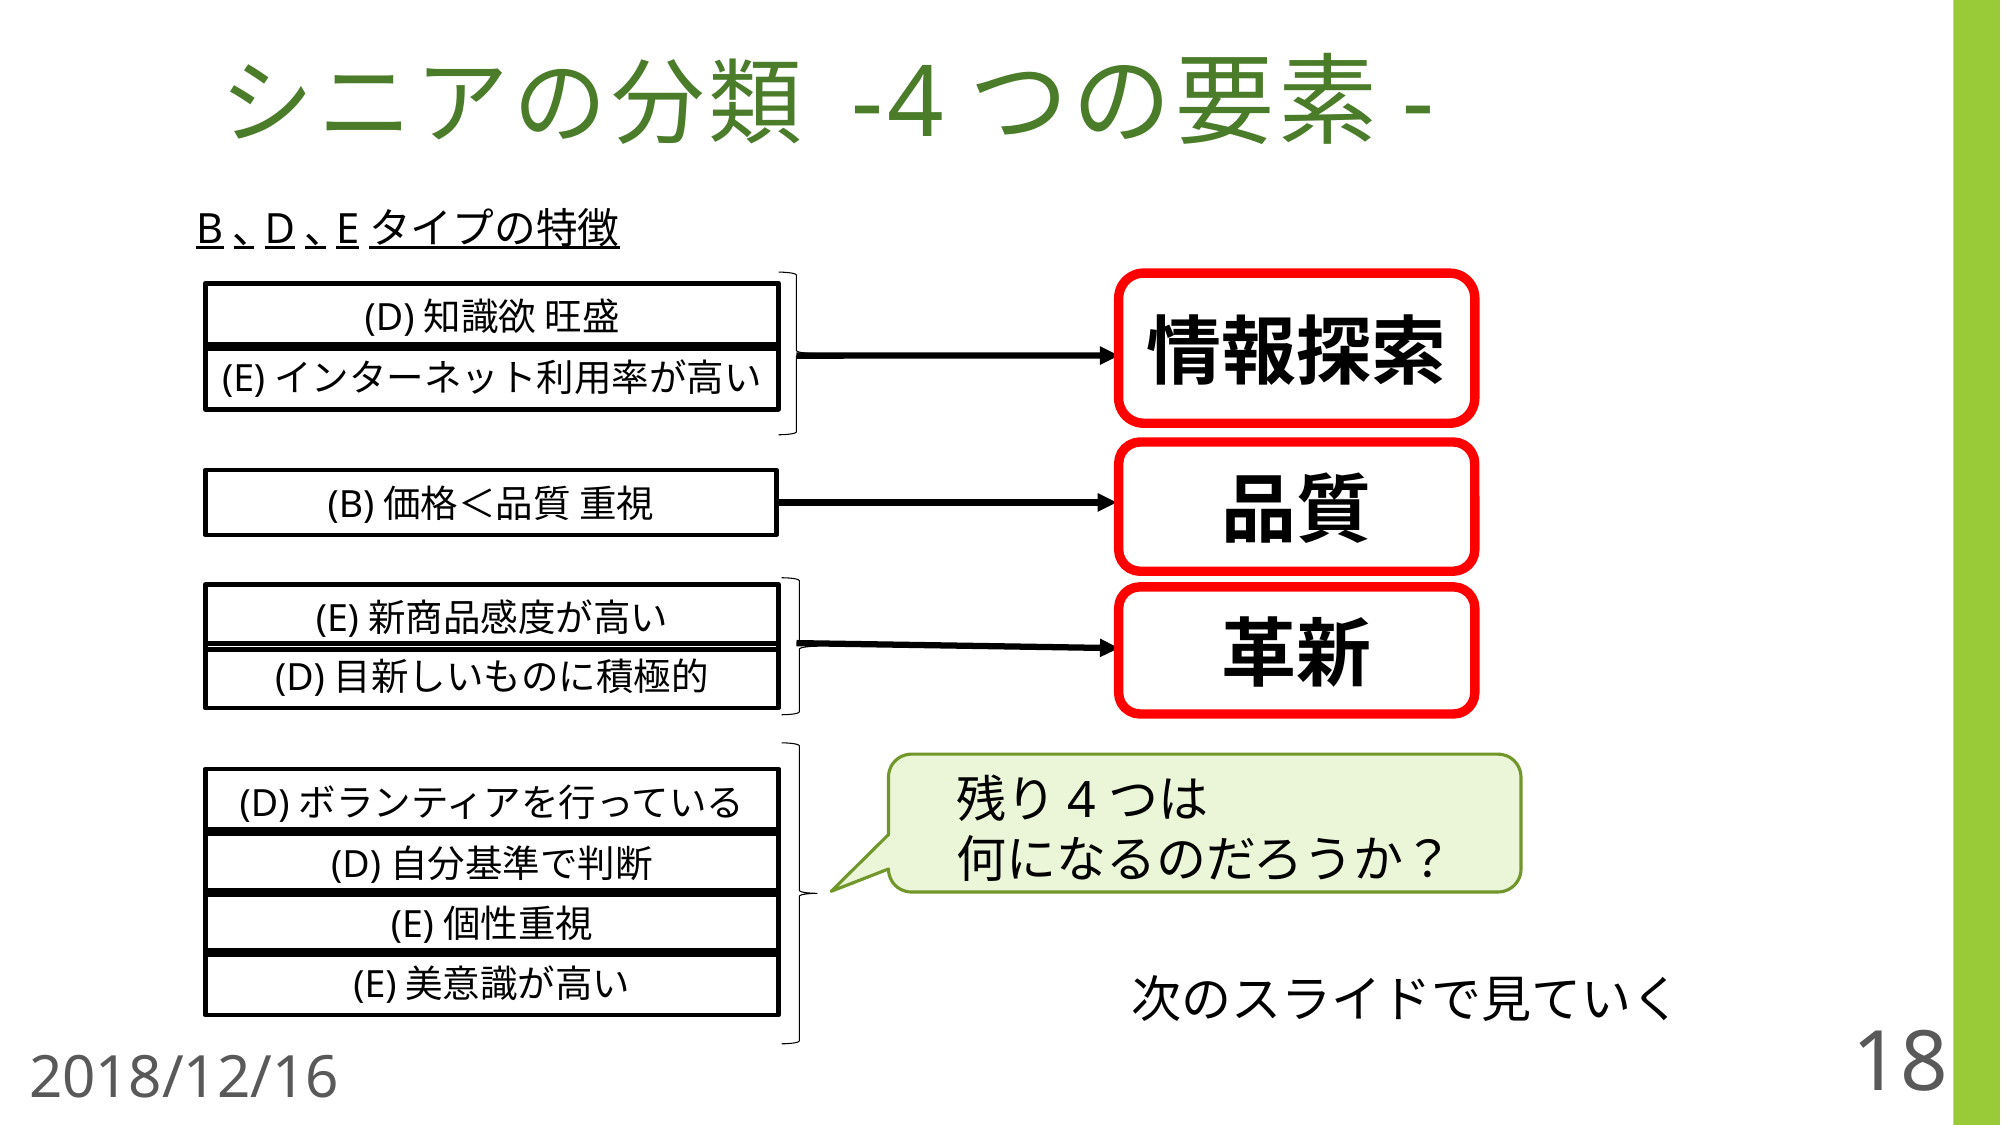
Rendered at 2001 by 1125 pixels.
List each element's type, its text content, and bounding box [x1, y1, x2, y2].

text_box 次のスライドで見ていく [1116, 959, 1801, 1035]
text_box [830, 753, 1515, 894]
text_box (D)自分基準で判断 [204, 835, 780, 889]
text_box (D)ボランティアを行っている [204, 768, 780, 835]
text_box 品質 [1118, 441, 1476, 572]
text_box (D)目新しいものに積極的 [204, 642, 779, 709]
text_box (B)価格＜品質 重視 [204, 469, 777, 536]
slide_number 18 [1500, 1035, 1963, 1093]
text_box (E)美意識が高い [204, 956, 779, 1016]
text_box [796, 643, 1119, 649]
text_box 情報探索 [1118, 272, 1476, 424]
text_box 革新 [1118, 586, 1476, 715]
text_box [778, 271, 815, 436]
text_box (E)インターネット利用率が高い [204, 343, 778, 410]
text_box (E)新商品感度が高い [204, 583, 780, 650]
text_box [781, 742, 818, 1045]
text_box (E)個性重視 [204, 889, 780, 956]
text_box [781, 577, 801, 716]
text_box (D)知識欲 旺盛 [204, 282, 778, 343]
list B､D､Eタイプの特徴 [181, 188, 764, 261]
title シニアの分類 -4つの要素- [205, 43, 1875, 166]
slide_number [14, 1045, 397, 1103]
text_box 残り4つは 何になるのだろうか？ [941, 760, 1592, 895]
